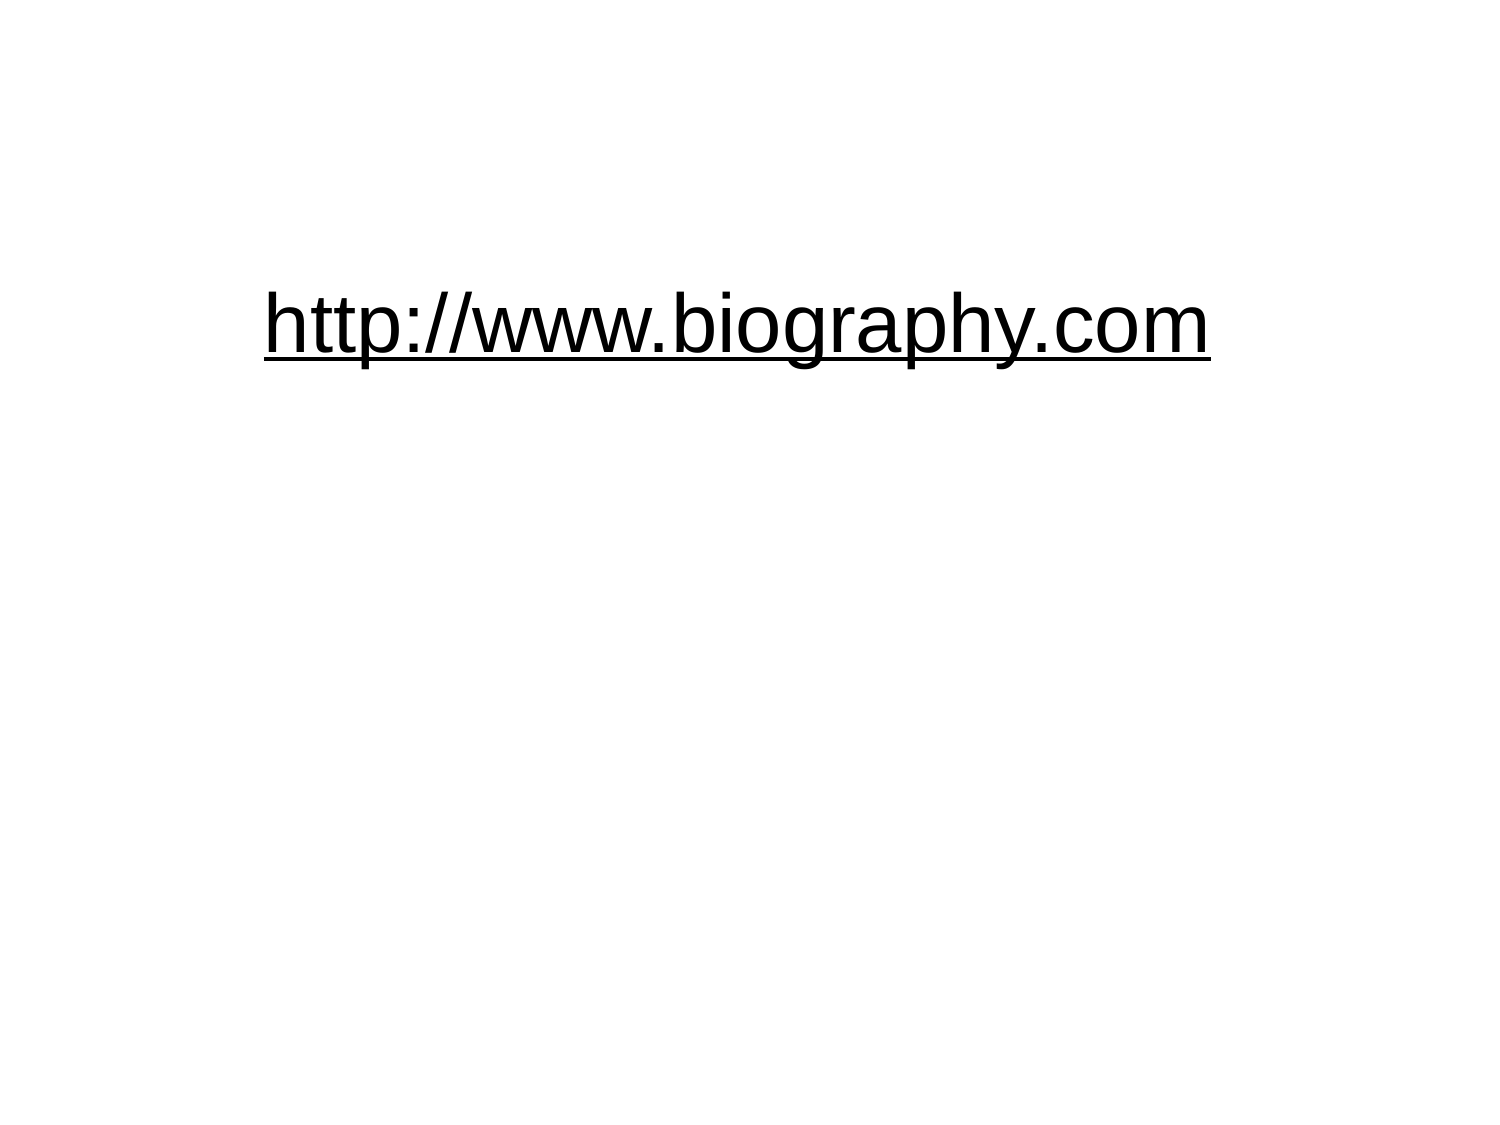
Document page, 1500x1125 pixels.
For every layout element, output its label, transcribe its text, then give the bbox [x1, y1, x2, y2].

title http://www.biography.com [62, 275, 1413, 463]
